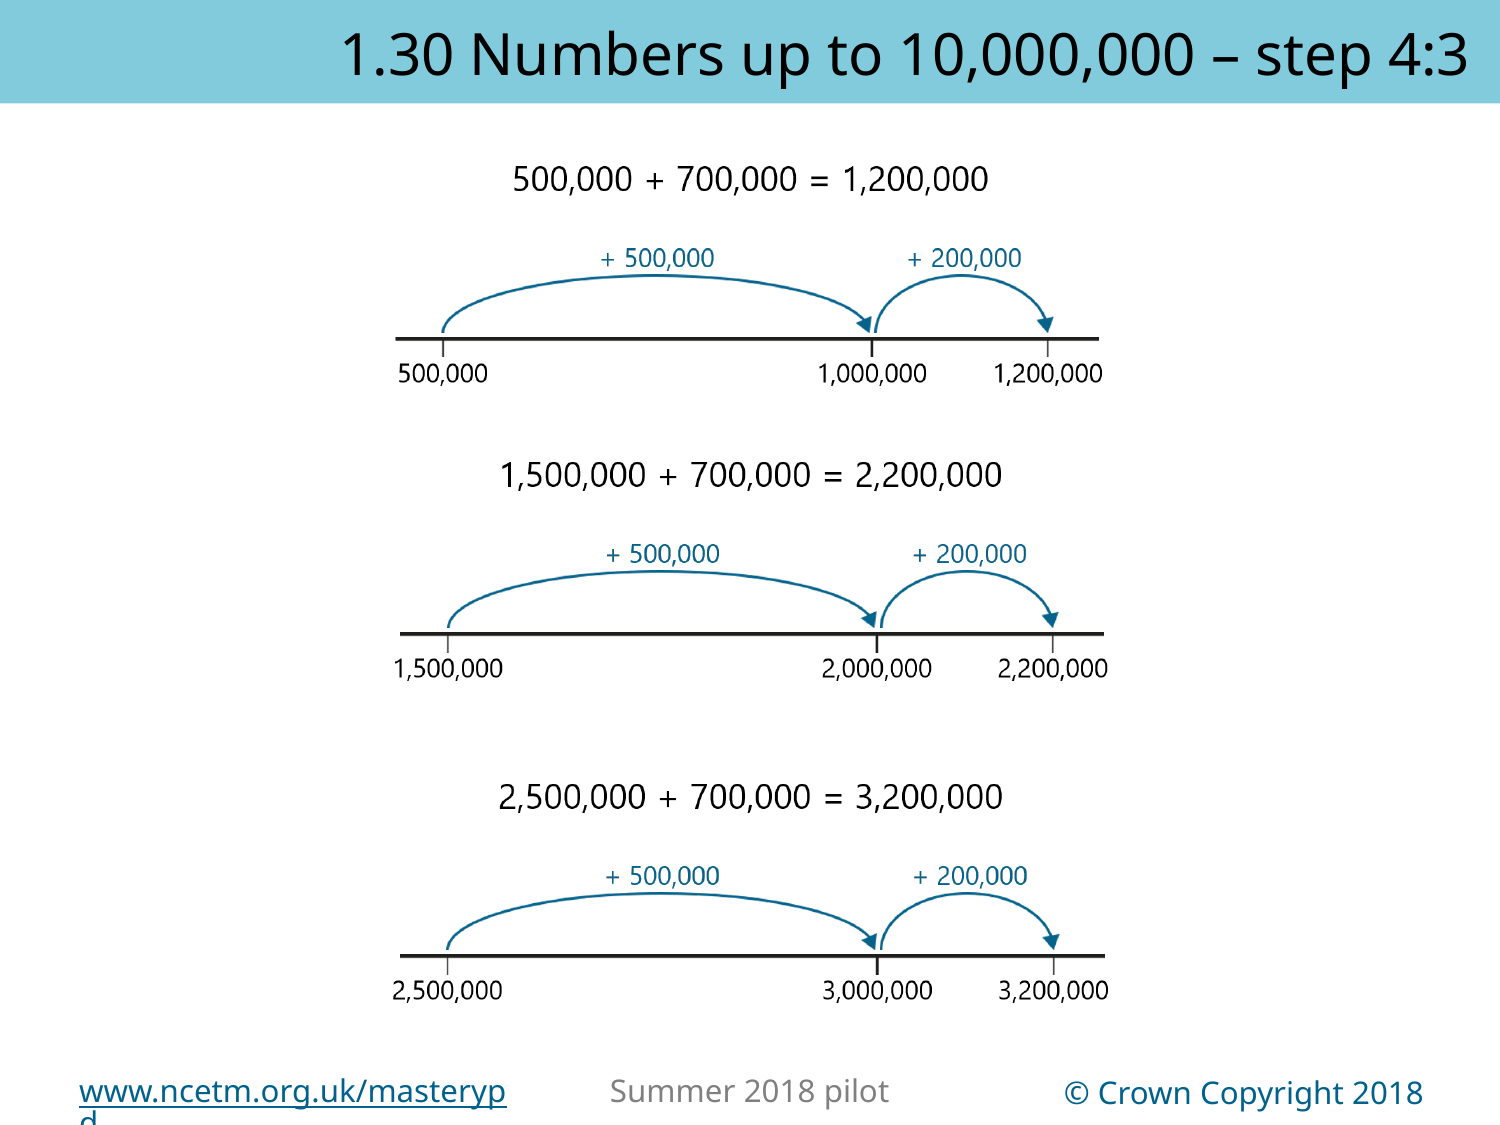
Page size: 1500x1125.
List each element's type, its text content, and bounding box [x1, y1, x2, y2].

picture [380, 146, 1120, 404]
list 1.30 Numbers up to 10,000,000 – step 4:3 [0, 0, 1500, 104]
picture [375, 441, 1124, 699]
picture [375, 763, 1125, 1022]
